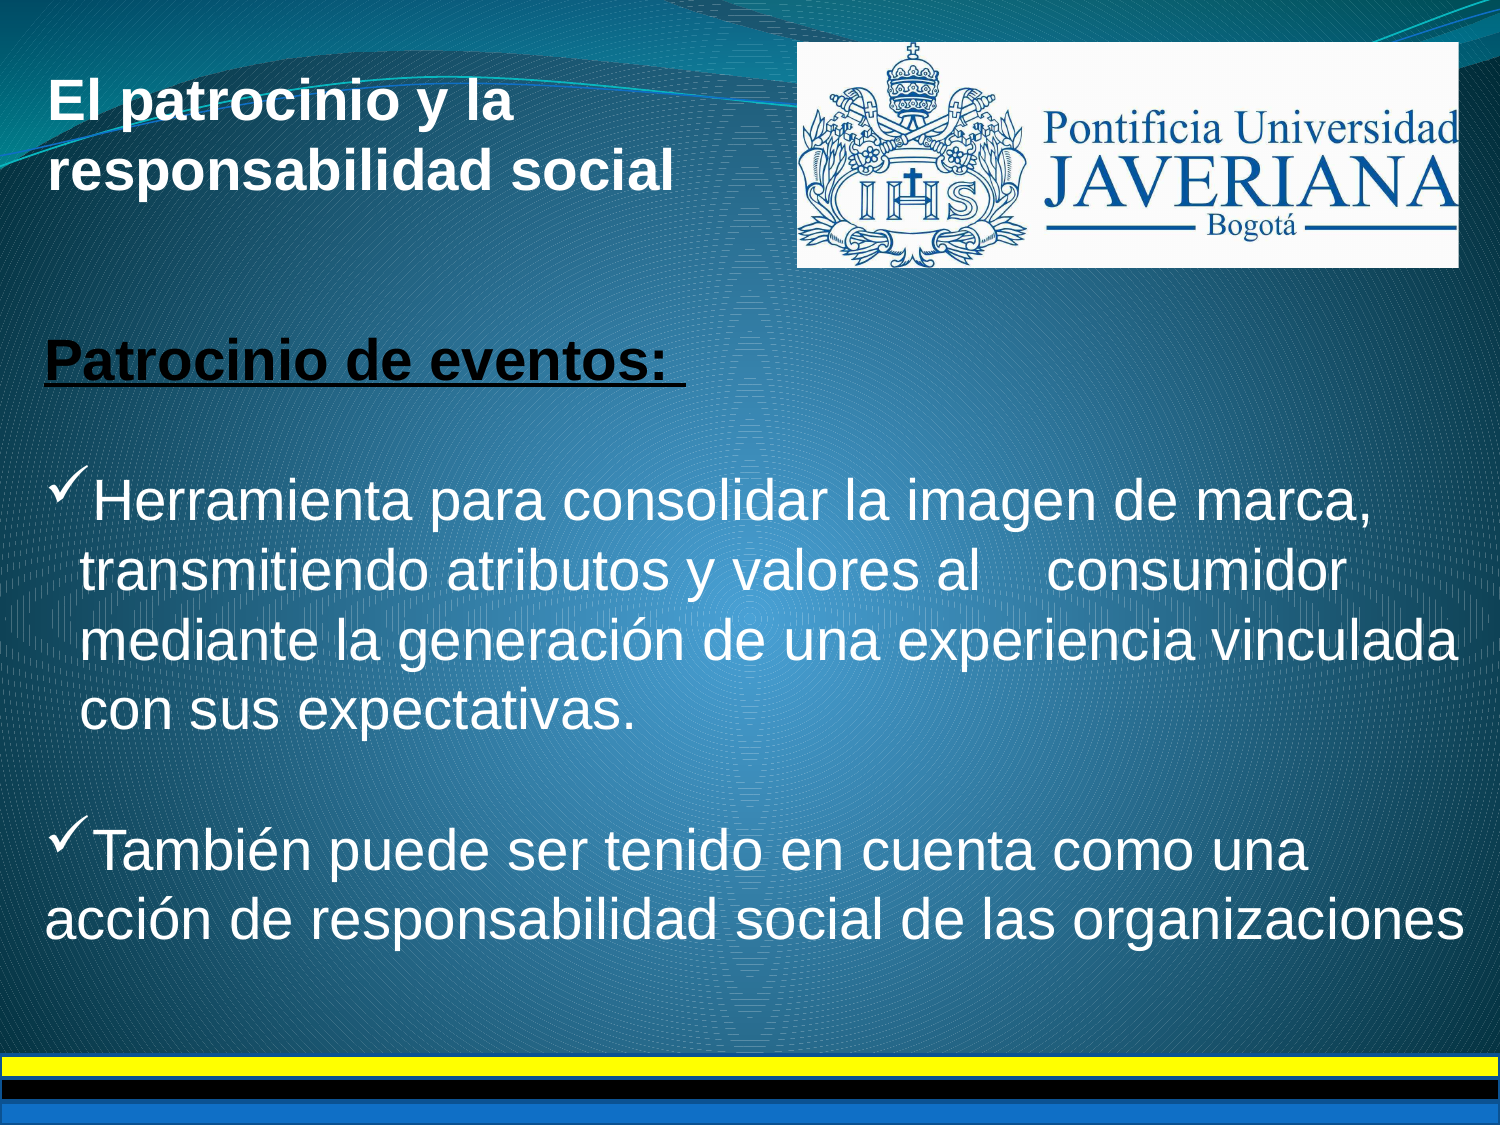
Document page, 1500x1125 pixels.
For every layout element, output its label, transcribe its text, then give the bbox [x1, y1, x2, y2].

picture [796, 42, 1459, 268]
text_box Patrocinio de eventos: Herramienta para consolidar la imagen de marca, transmitiendo atributos y valores al consumidor mediante la generación de una experiencia vinculada con sus expectativas. También puede ser tenido en cuenta como una acción de responsabilidad social de las organizaciones [29, 314, 1500, 959]
text_box [0, 1104, 1500, 1125]
text_box [584, 302, 1471, 314]
text_box [0, 1076, 1500, 1104]
text_box El patrocinio y la responsabilidad social [33, 54, 692, 210]
text_box [0, 1053, 1500, 1076]
